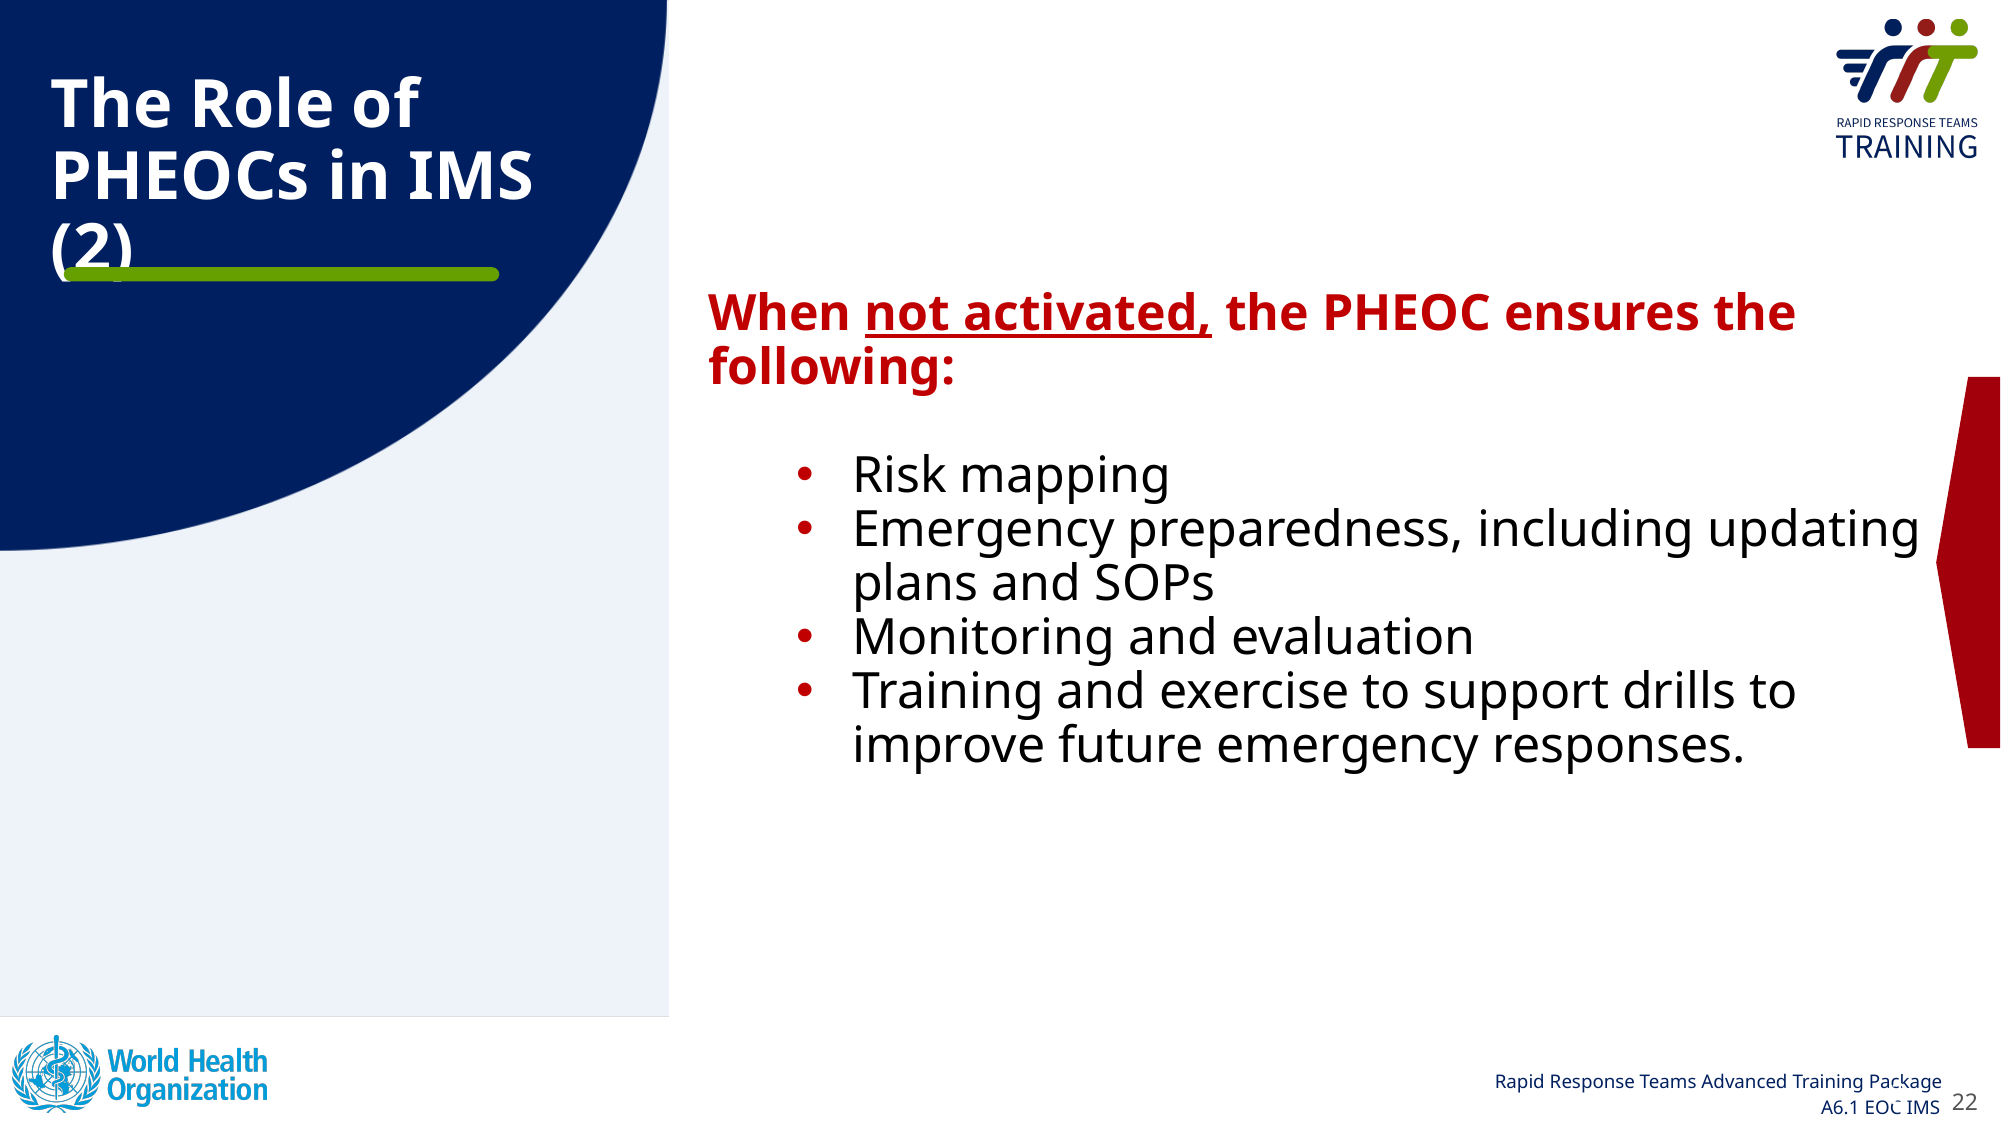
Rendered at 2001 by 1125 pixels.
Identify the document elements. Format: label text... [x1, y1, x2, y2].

list When not activated, the PHEOC ensures the following: Risk mapping Emergency preparedness, including updating plans and SOPs Monitoring and evaluation Training and exercise to support drills to improve future emergency responses. [700, 219, 1937, 1049]
picture [12, 1035, 267, 1113]
picture [58, 1050, 64, 1058]
picture [12, 1083, 48, 1113]
text_box [63, 267, 500, 282]
picture [1835, 19, 1978, 167]
picture [0, 0, 669, 1018]
title The Role of PHEOCs in IMS (2) [42, 18, 611, 337]
slide_number 22 [1882, 1049, 1930, 1092]
